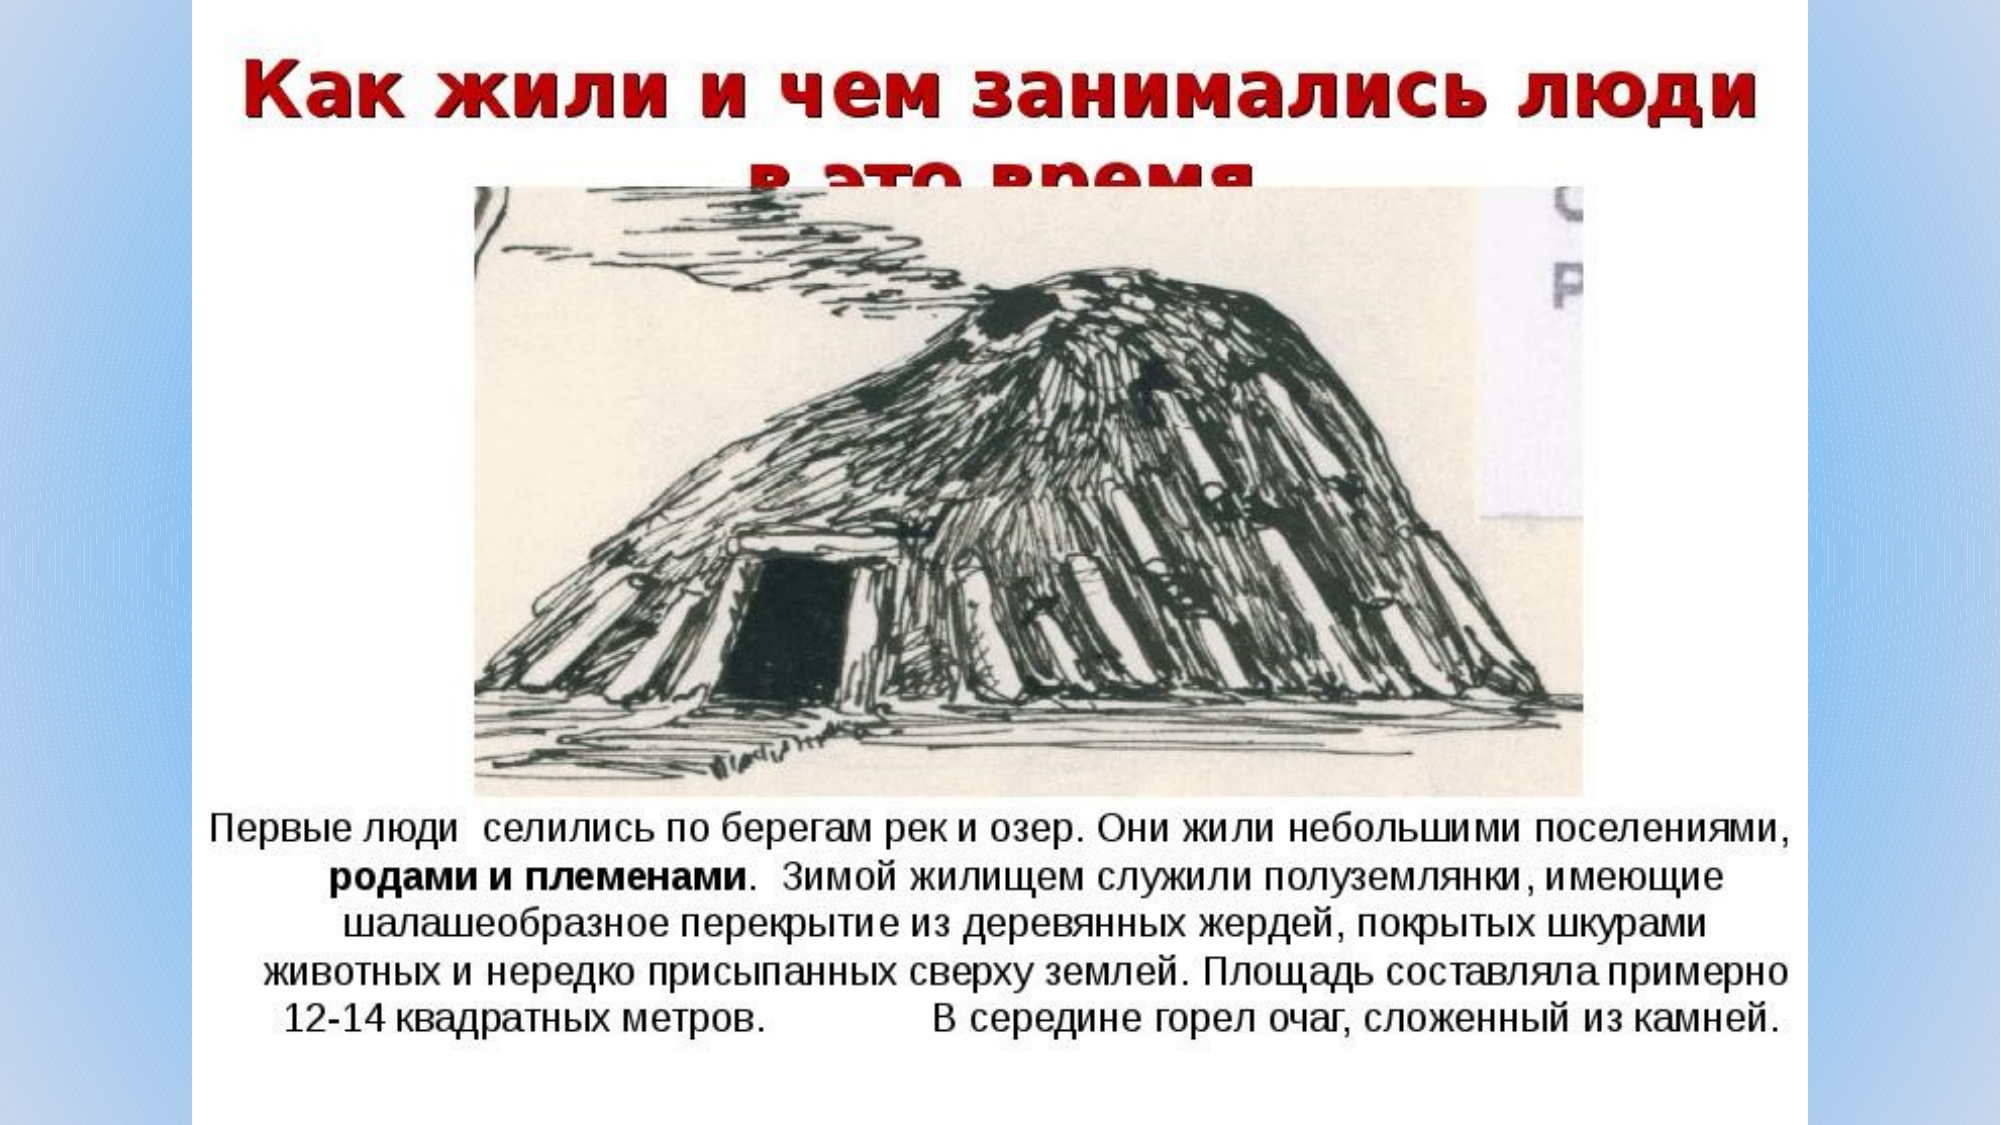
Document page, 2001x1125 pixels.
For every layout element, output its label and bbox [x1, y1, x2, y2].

picture [192, 0, 1808, 1125]
